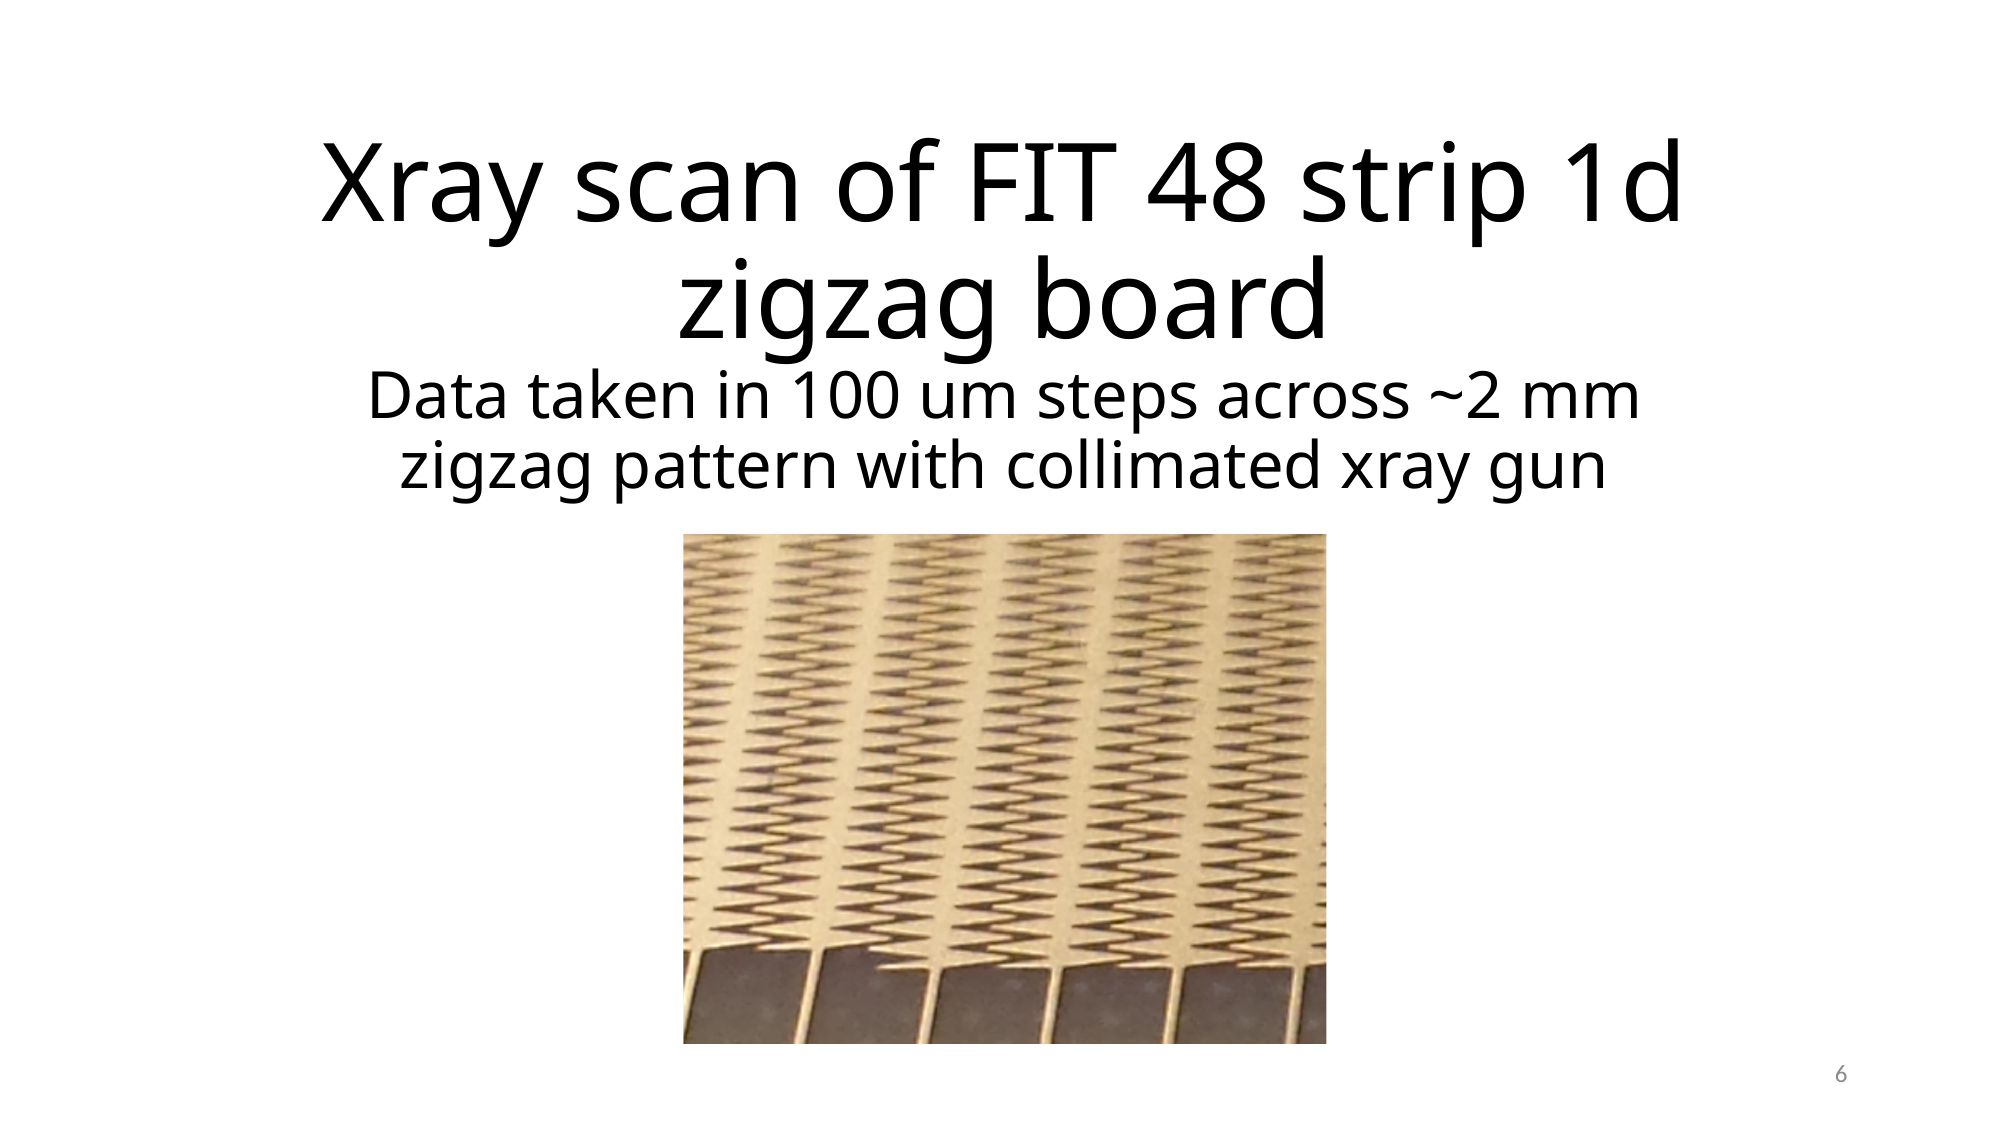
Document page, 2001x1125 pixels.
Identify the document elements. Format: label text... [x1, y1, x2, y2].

slide_number 6 [1412, 1042, 1863, 1103]
title Xray scan of FIT 48 strip 1d zigzag board Data taken in 100 um steps across ~2 mm zigzag pattern with collimated xray gun [254, 118, 1755, 511]
picture [683, 534, 1327, 1044]
